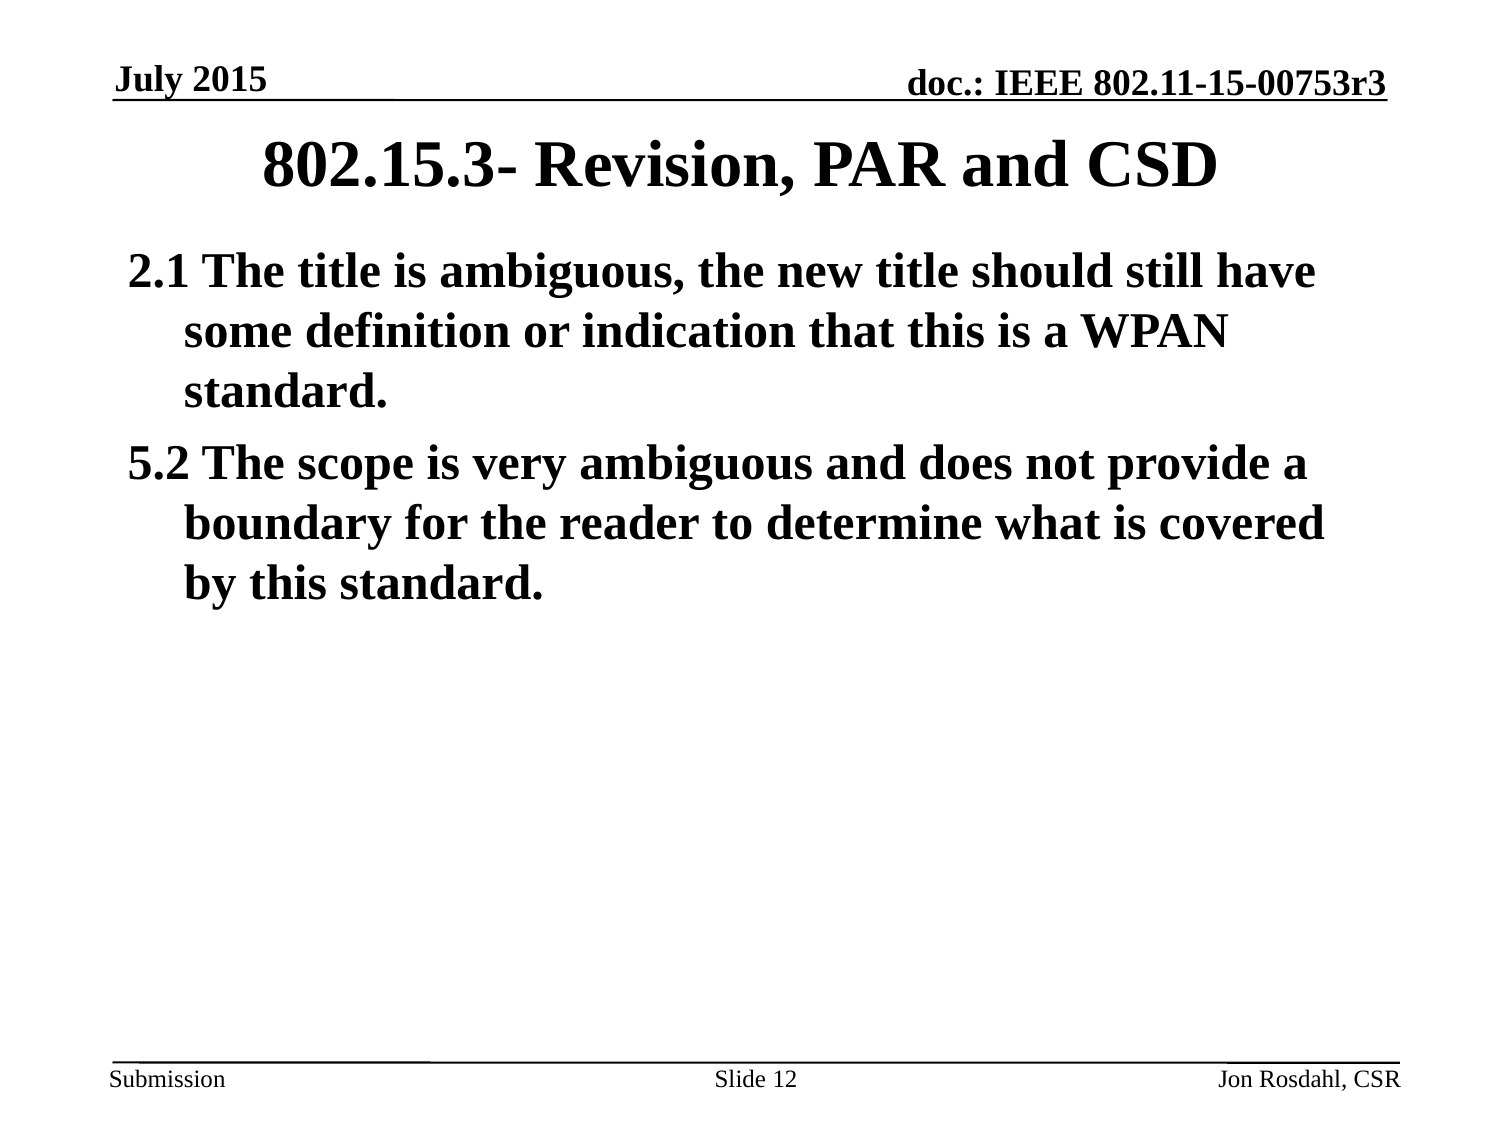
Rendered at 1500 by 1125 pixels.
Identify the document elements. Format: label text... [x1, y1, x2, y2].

footer Jon Rosdahl, CSR [878, 1061, 1402, 1093]
title 802.15.3- Revision, PAR and CSD [112, 112, 1388, 229]
list 2.1 The title is ambiguous, the new title should still have some definition or indication that this is a WPAN standard. 5.2 The scope is very ambiguous and does not provide a boundary for the reader to determine what is covered by this standard. [112, 229, 1388, 1000]
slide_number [114, 54, 423, 100]
slide_number Slide 12 [712, 1061, 800, 1123]
